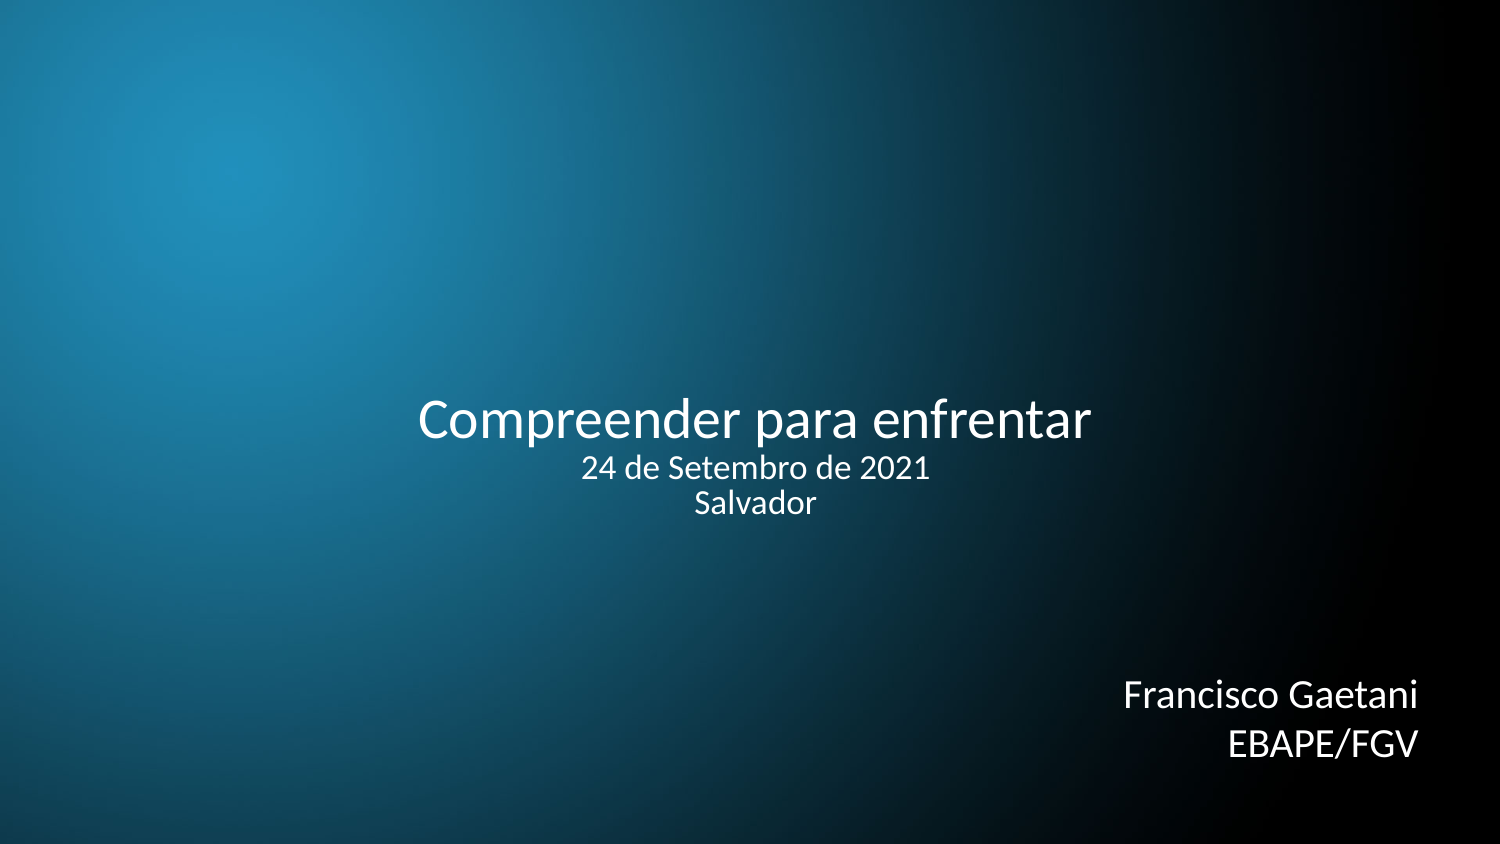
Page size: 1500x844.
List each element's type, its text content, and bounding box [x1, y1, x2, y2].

subtitle Francisco Gaetani EBAPE/FGV [501, 669, 1434, 777]
picture [0, 0, 1500, 844]
title Compreender para enfrentar 24 de Setembro de 2021 Salvador [41, 386, 1471, 568]
